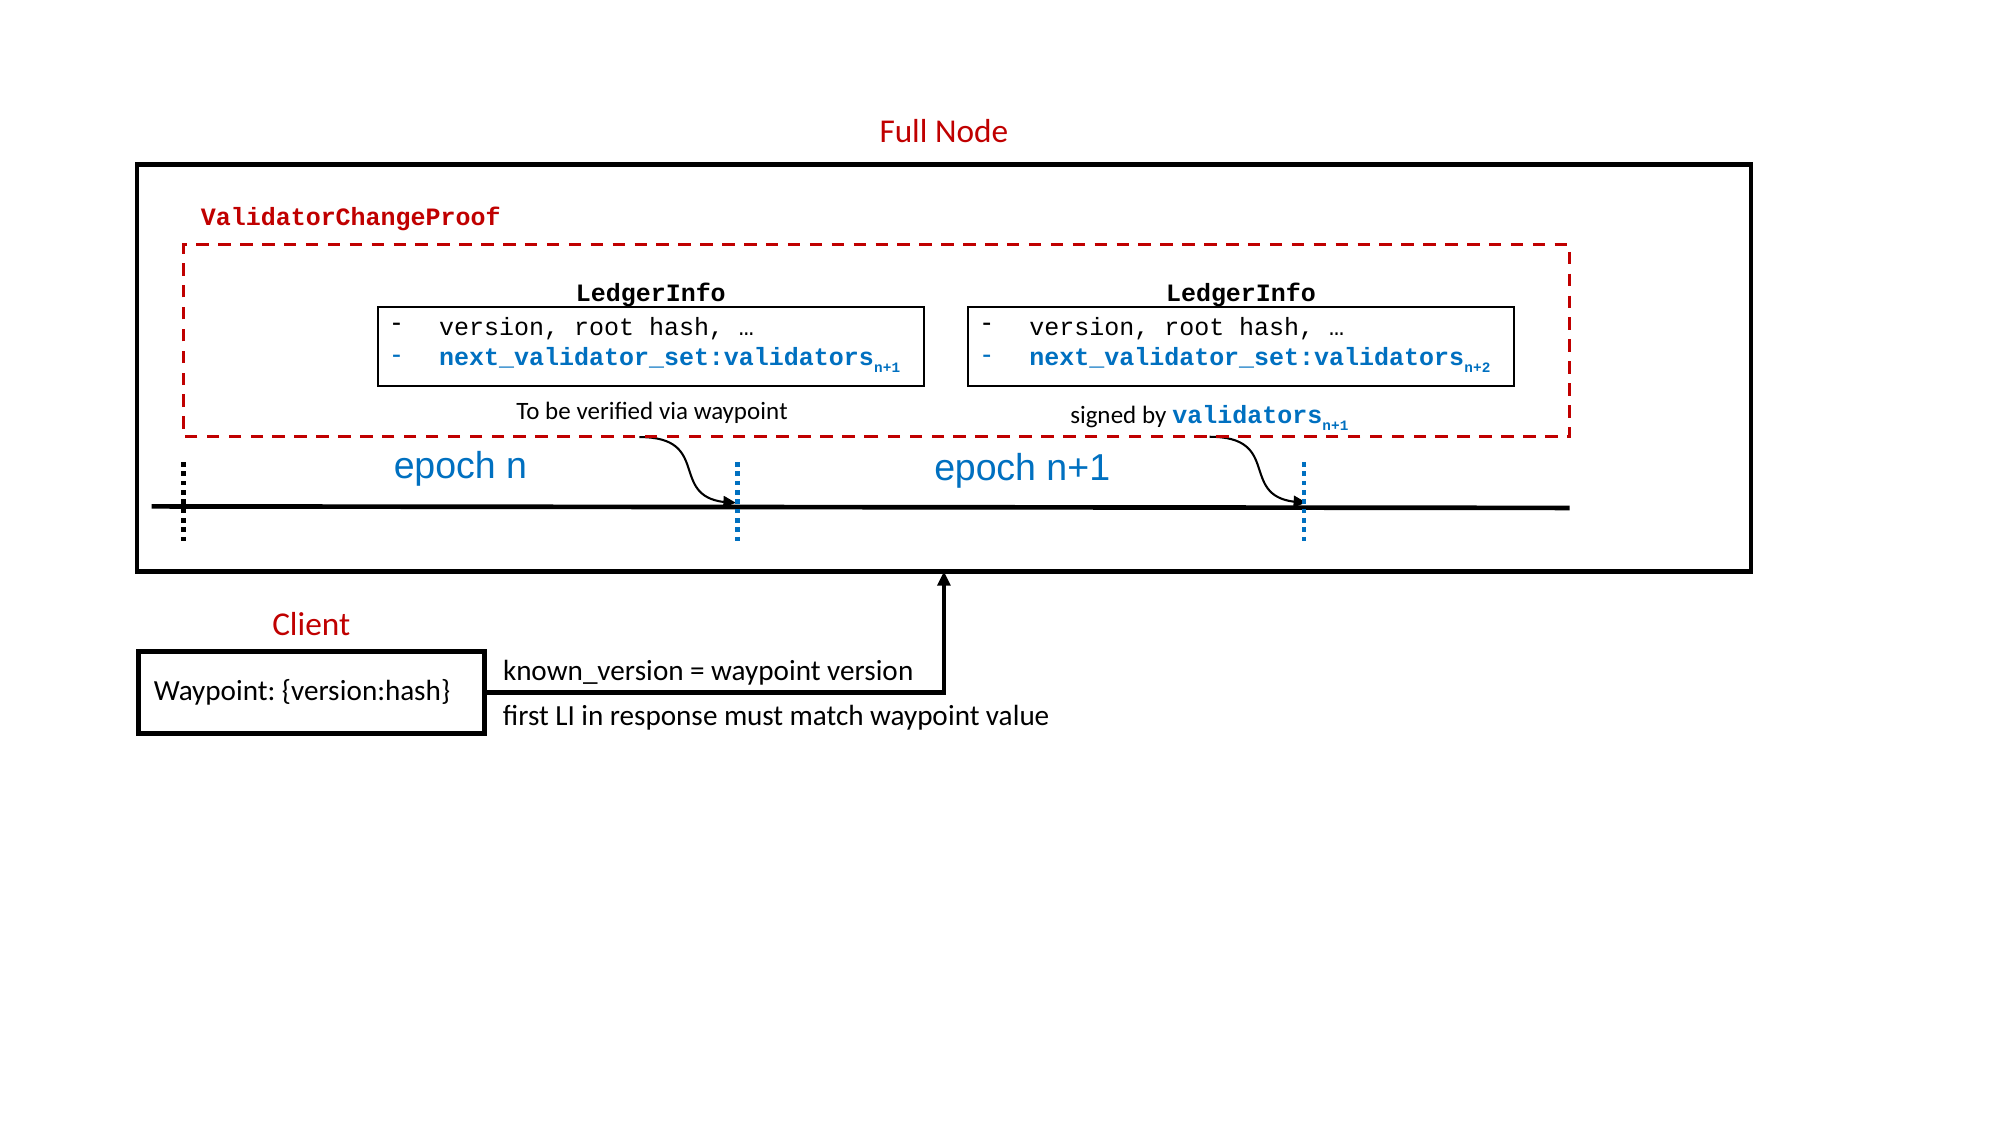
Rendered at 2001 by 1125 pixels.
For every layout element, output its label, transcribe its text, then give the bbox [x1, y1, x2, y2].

text_box [137, 651, 485, 735]
text_box version, root hash, … next_validator_set:validatorsn+2 [967, 303, 1515, 383]
text_box [377, 383, 925, 387]
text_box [1224, 421, 1291, 518]
text_box [967, 383, 1515, 387]
text_box LedgerInfo [1151, 268, 1331, 303]
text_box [654, 421, 721, 519]
text_box LedgerInfo [560, 268, 741, 303]
text_box [136, 164, 1752, 573]
text_box Waypoint: {version:hash} [138, 663, 466, 714]
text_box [484, 571, 944, 693]
text_box Full Node [864, 101, 1024, 157]
text_box To be verified via waypoint [501, 387, 803, 432]
text_box Client [257, 594, 366, 650]
text_box version, root hash, … next_validator_set:validatorsn+1 [377, 303, 925, 383]
text_box first LI in response must match waypoint value [488, 689, 1065, 739]
